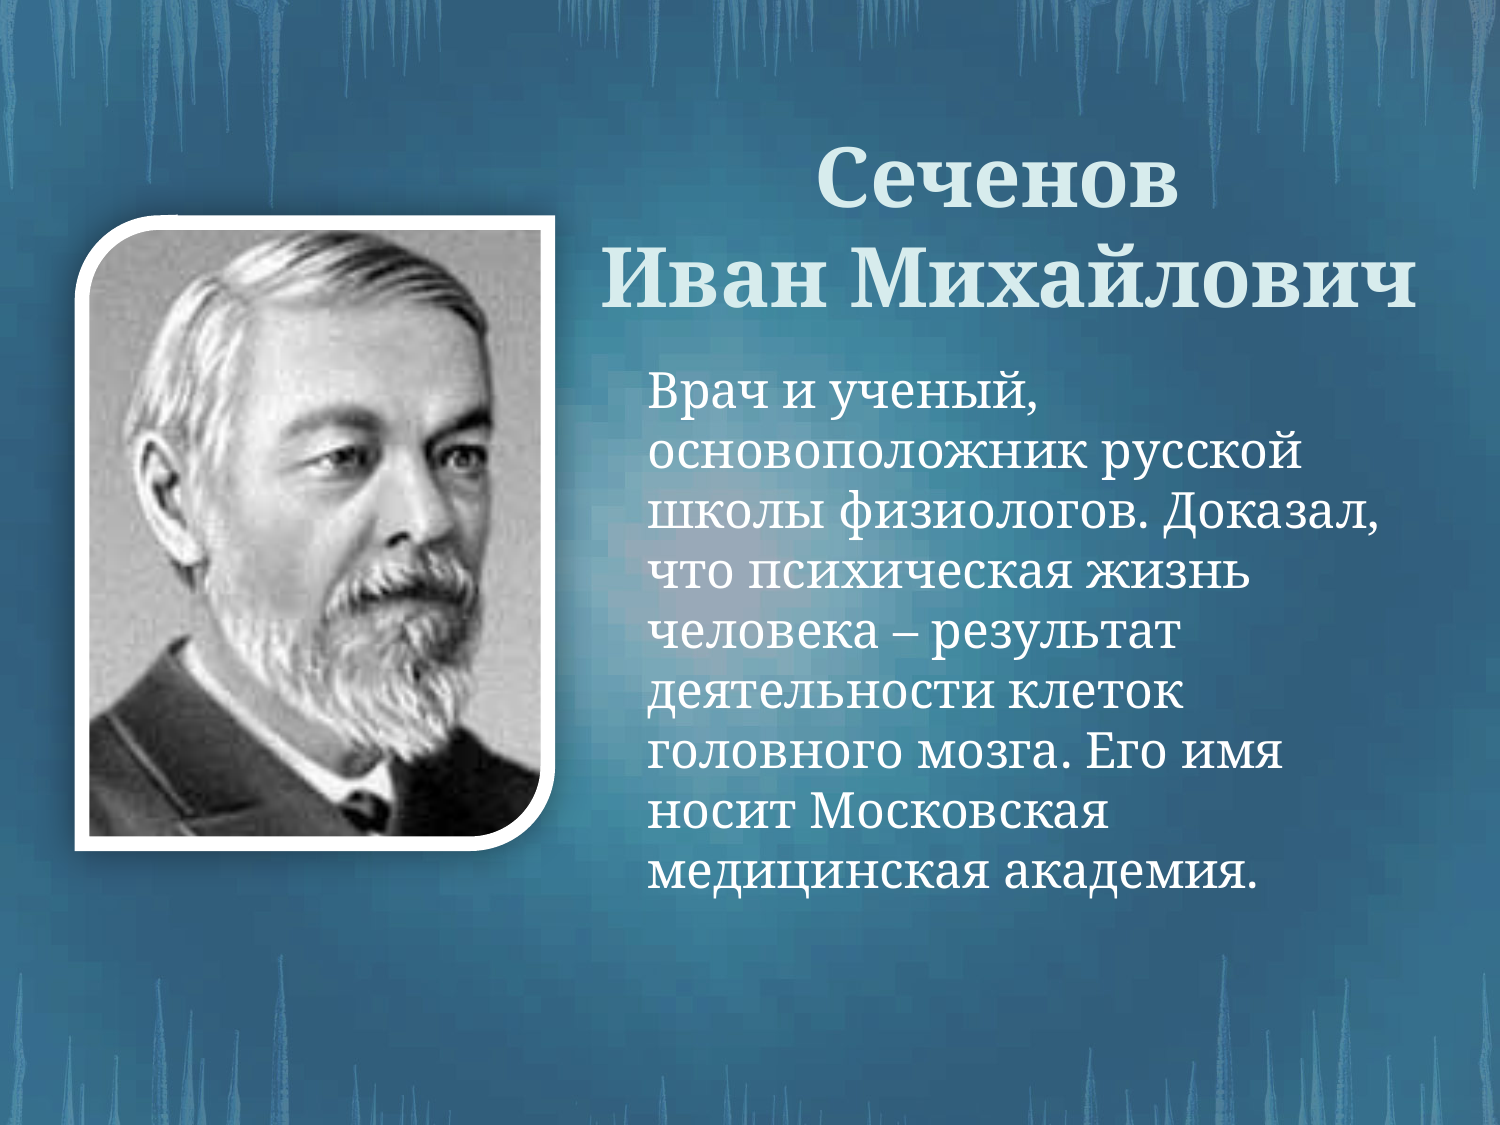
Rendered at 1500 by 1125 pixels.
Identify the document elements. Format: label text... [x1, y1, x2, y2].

text_box Сеченов Иван Михайлович [585, 117, 1433, 332]
text_box Врач и ученый, основоположник русской школы физиологов. Доказал, что психическая жизнь человека – результат деятельности клеток головного мозга. Его имя носит Московская медицинская академия. [632, 351, 1418, 907]
picture [0, 0, 1500, 1125]
